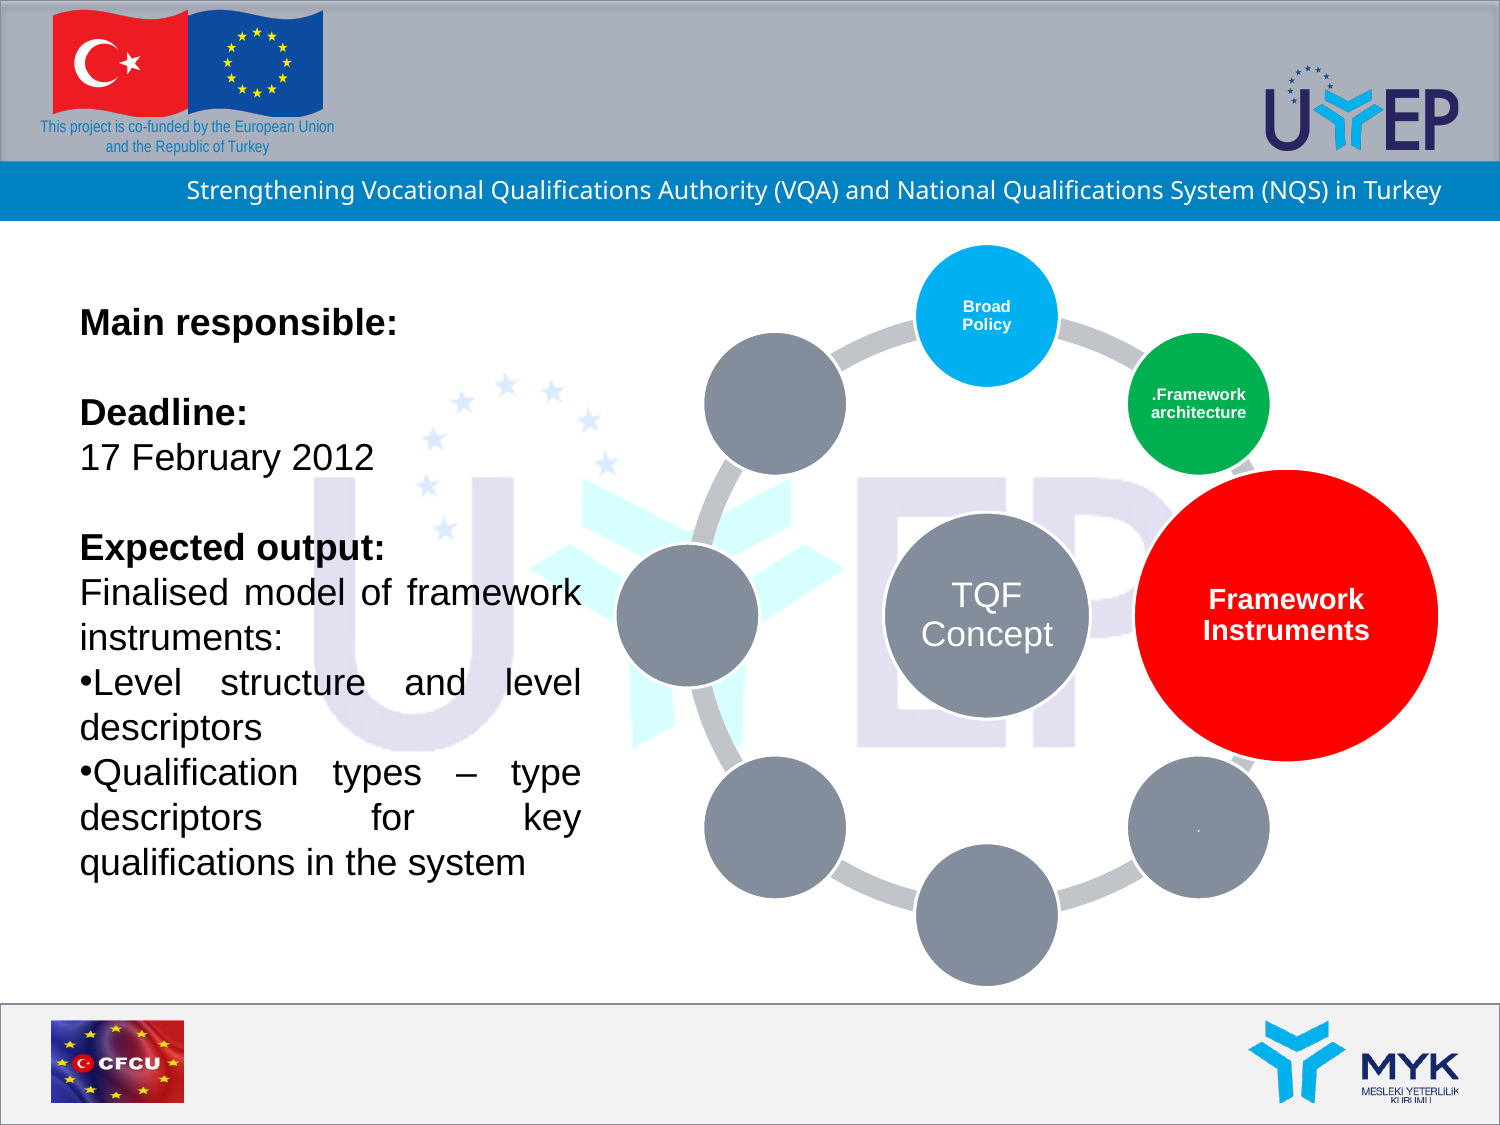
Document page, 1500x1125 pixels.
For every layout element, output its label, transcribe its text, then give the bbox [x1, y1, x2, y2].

text_box Main responsible: Deadline: 17 February 2012 Expected output: Finalised model of framework instruments: Level structure and level descriptors Qualification types – type descriptors for key qualifications in the system [64, 290, 590, 936]
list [595, 243, 1459, 989]
picture [280, 123, 286, 130]
picture [49, 120, 53, 132]
picture [51, 1020, 184, 1103]
